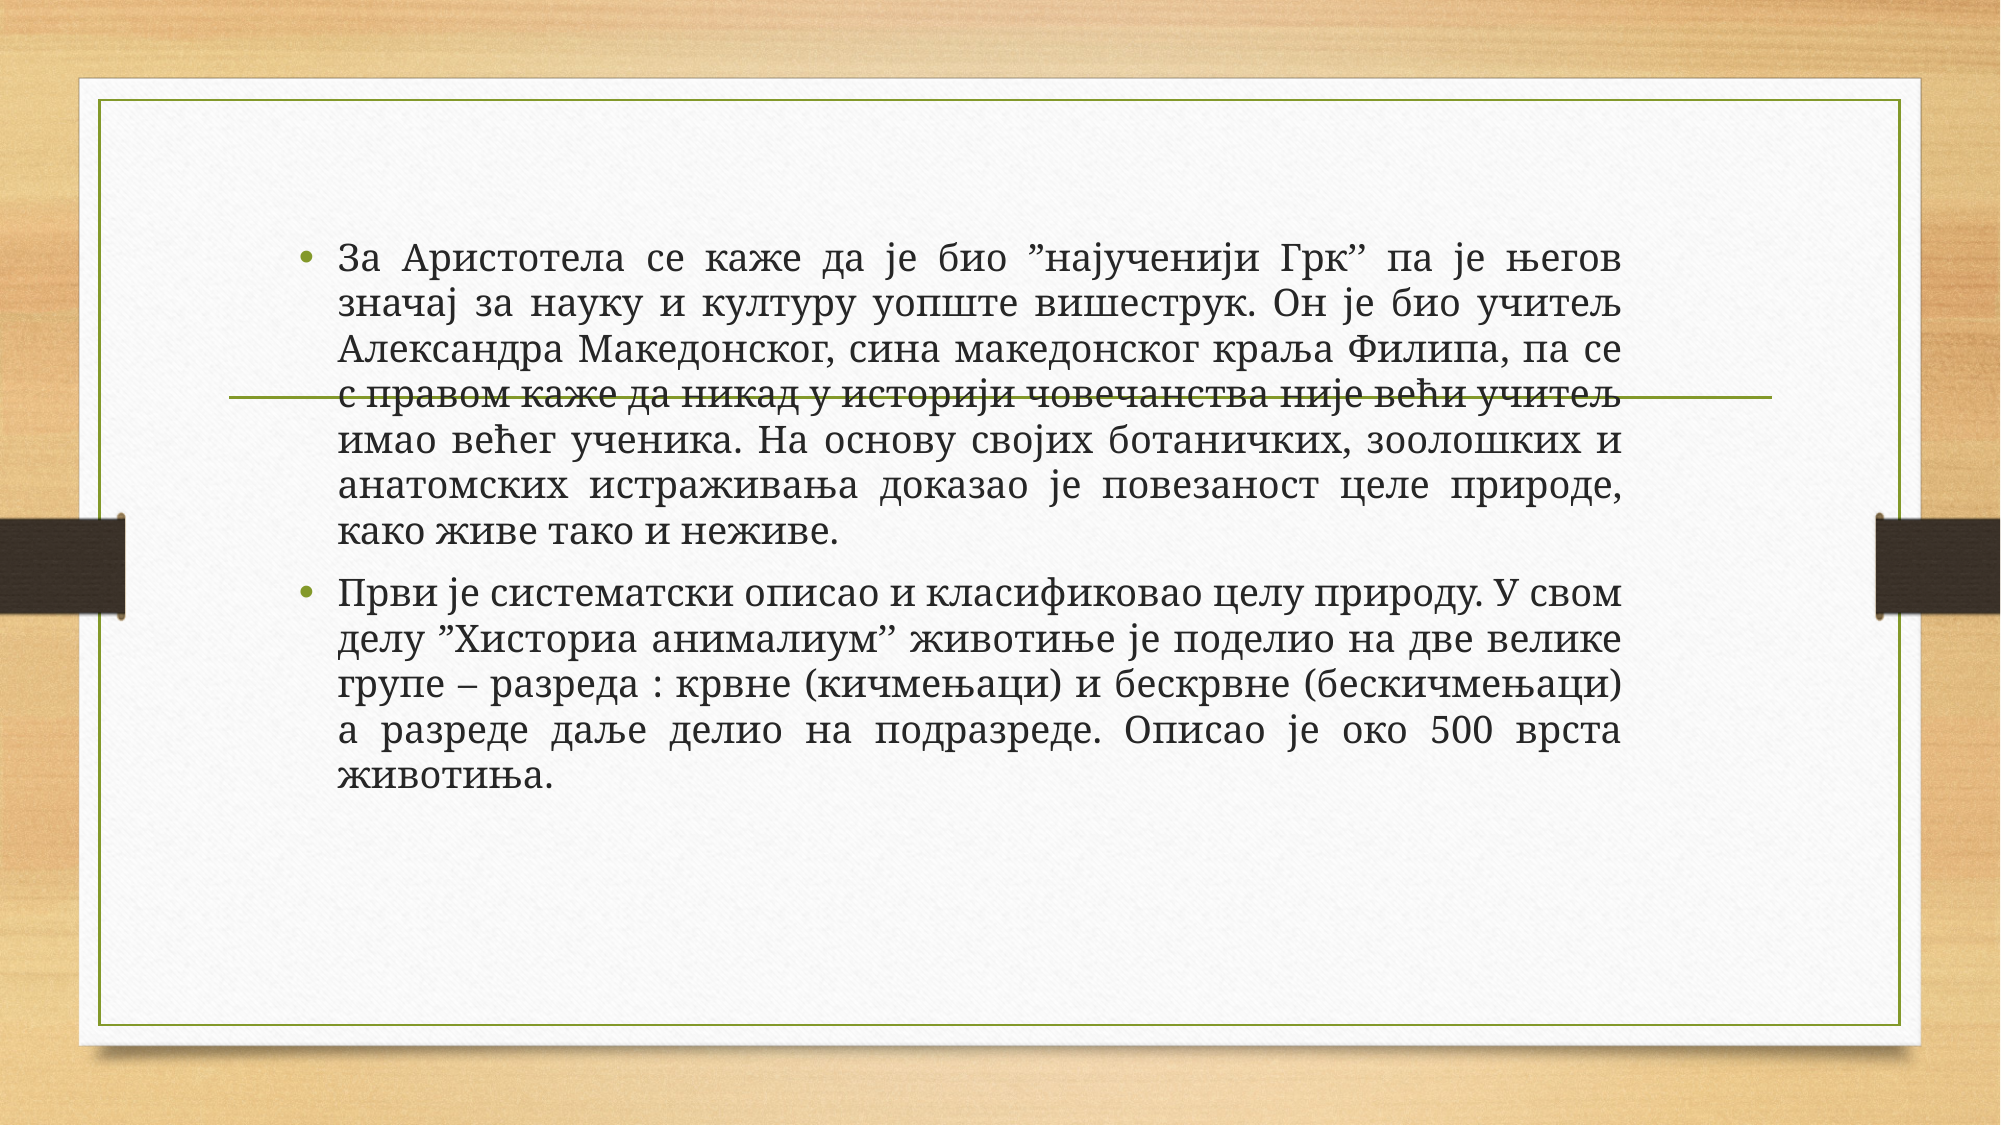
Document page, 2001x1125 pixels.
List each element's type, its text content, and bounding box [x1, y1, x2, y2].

list За Аристотела се каже да је био ”најученији Грк’’ па је његов значај за науку и културу уопште вишеструк. Он је био учитељ Александра Македонског, сина македонског краља Филипа, па се с правом каже да никад у историји човечанства није већи учитељ имао већег ученика. На основу својих ботаничких, зоолошких и анатомских истраживања доказао је повезаност целе природе, како живе тако и неживе. Први је систематски описао и класификовао целу природу. У свом делу ”Хисториа анималиум’’ животиње је поделио на две велике групе – разреда : крвне (кичмењаци) и бескрвне (бескичмењаци) а разреде даље делио на подразреде. Описао је око 500 врста животиња. [283, 225, 1640, 817]
picture [0, 0, 2001, 1125]
